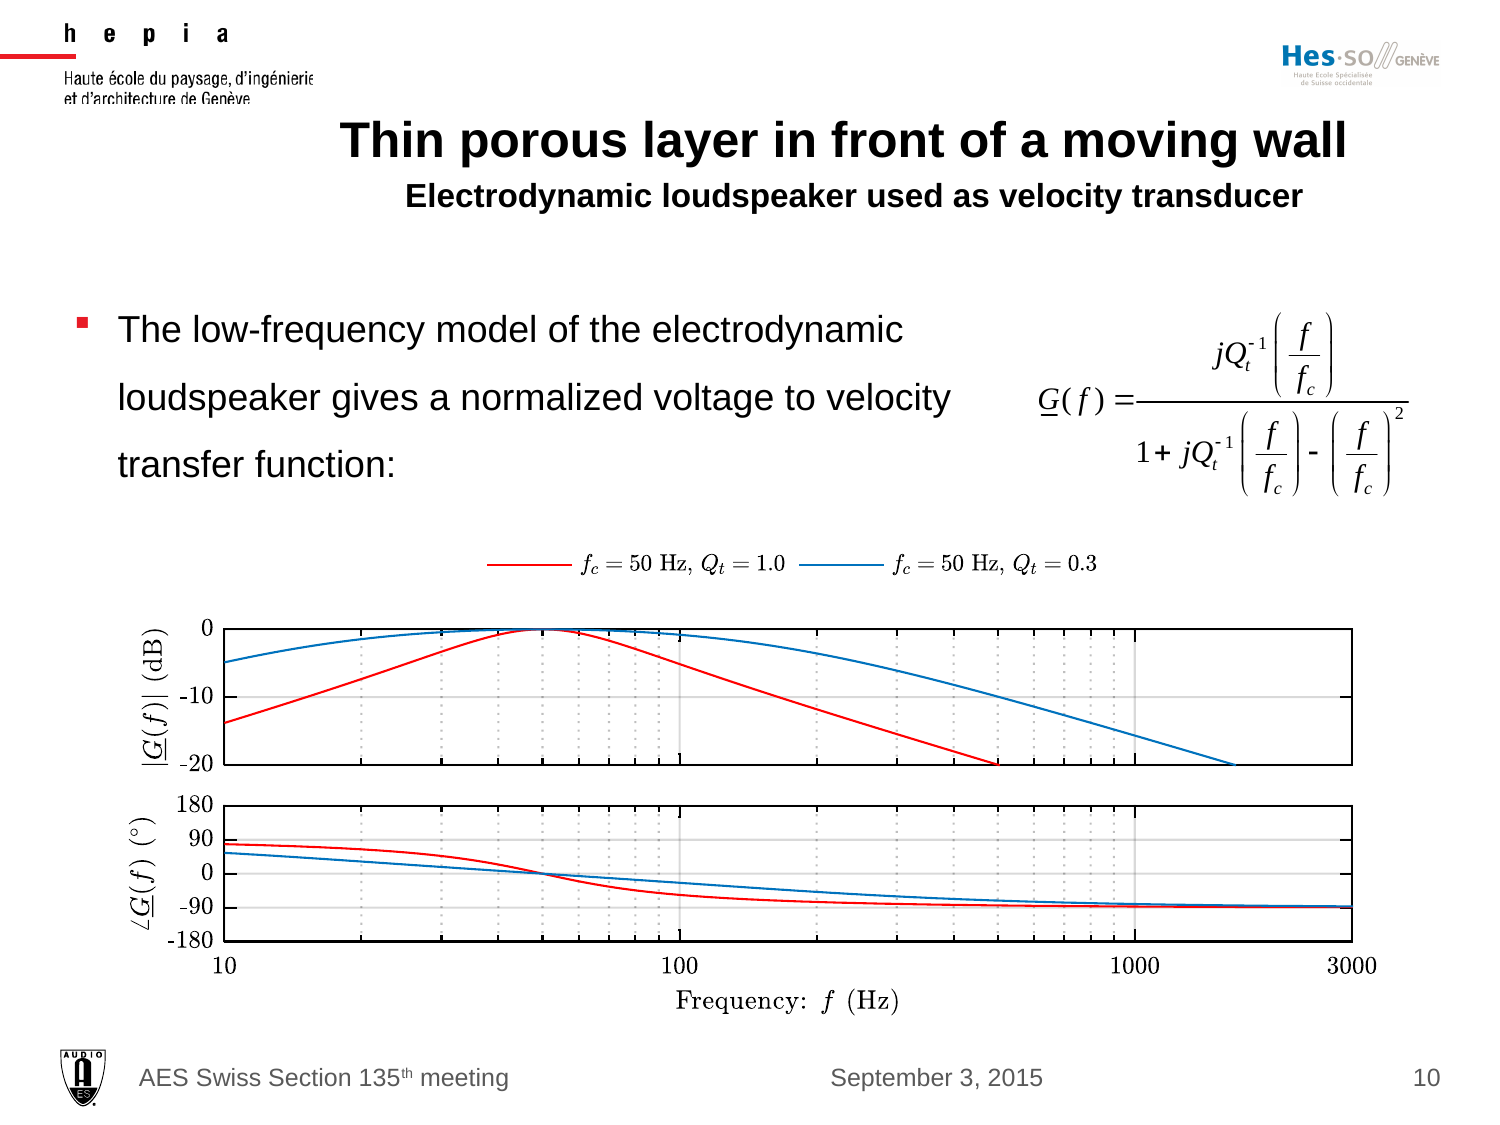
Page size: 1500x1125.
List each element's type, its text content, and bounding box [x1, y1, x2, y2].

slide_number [549, 1050, 1341, 1103]
list The low-frequency model of the electrodynamic loudspeaker gives a normalized voltage to velocity transfer function: [59, 275, 1010, 516]
footer AES Swiss Section 135th meeting [123, 1050, 538, 1103]
picture [1281, 40, 1441, 87]
list Thin porous layer in front of a moving wall Electrodynamic loudspeaker used as velocity transducer [324, 99, 1441, 264]
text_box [1033, 305, 1414, 504]
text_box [119, 544, 1381, 1024]
slide_number 10 [1352, 1050, 1441, 1103]
